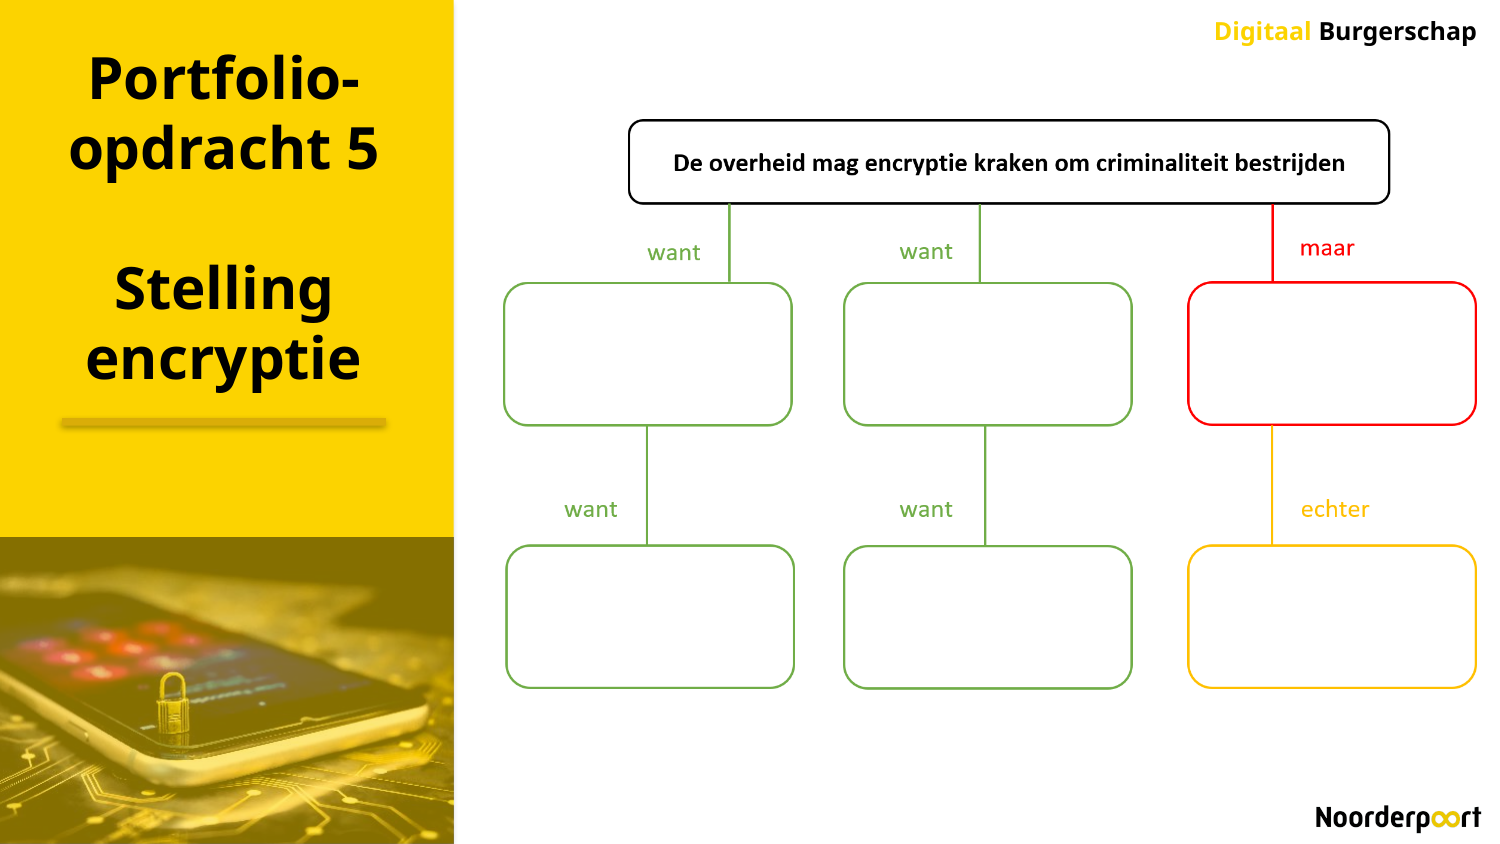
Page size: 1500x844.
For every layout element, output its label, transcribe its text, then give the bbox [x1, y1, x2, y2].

picture [1315, 804, 1482, 835]
picture [0, 537, 454, 844]
text_box Portfolio- opdracht 5 Stelling encryptie [47, 33, 401, 399]
text_box [61, 417, 387, 426]
text_box Digitaal Burgerschap [1199, 8, 1500, 54]
text_box [0, 0, 454, 537]
picture [488, 103, 1486, 710]
